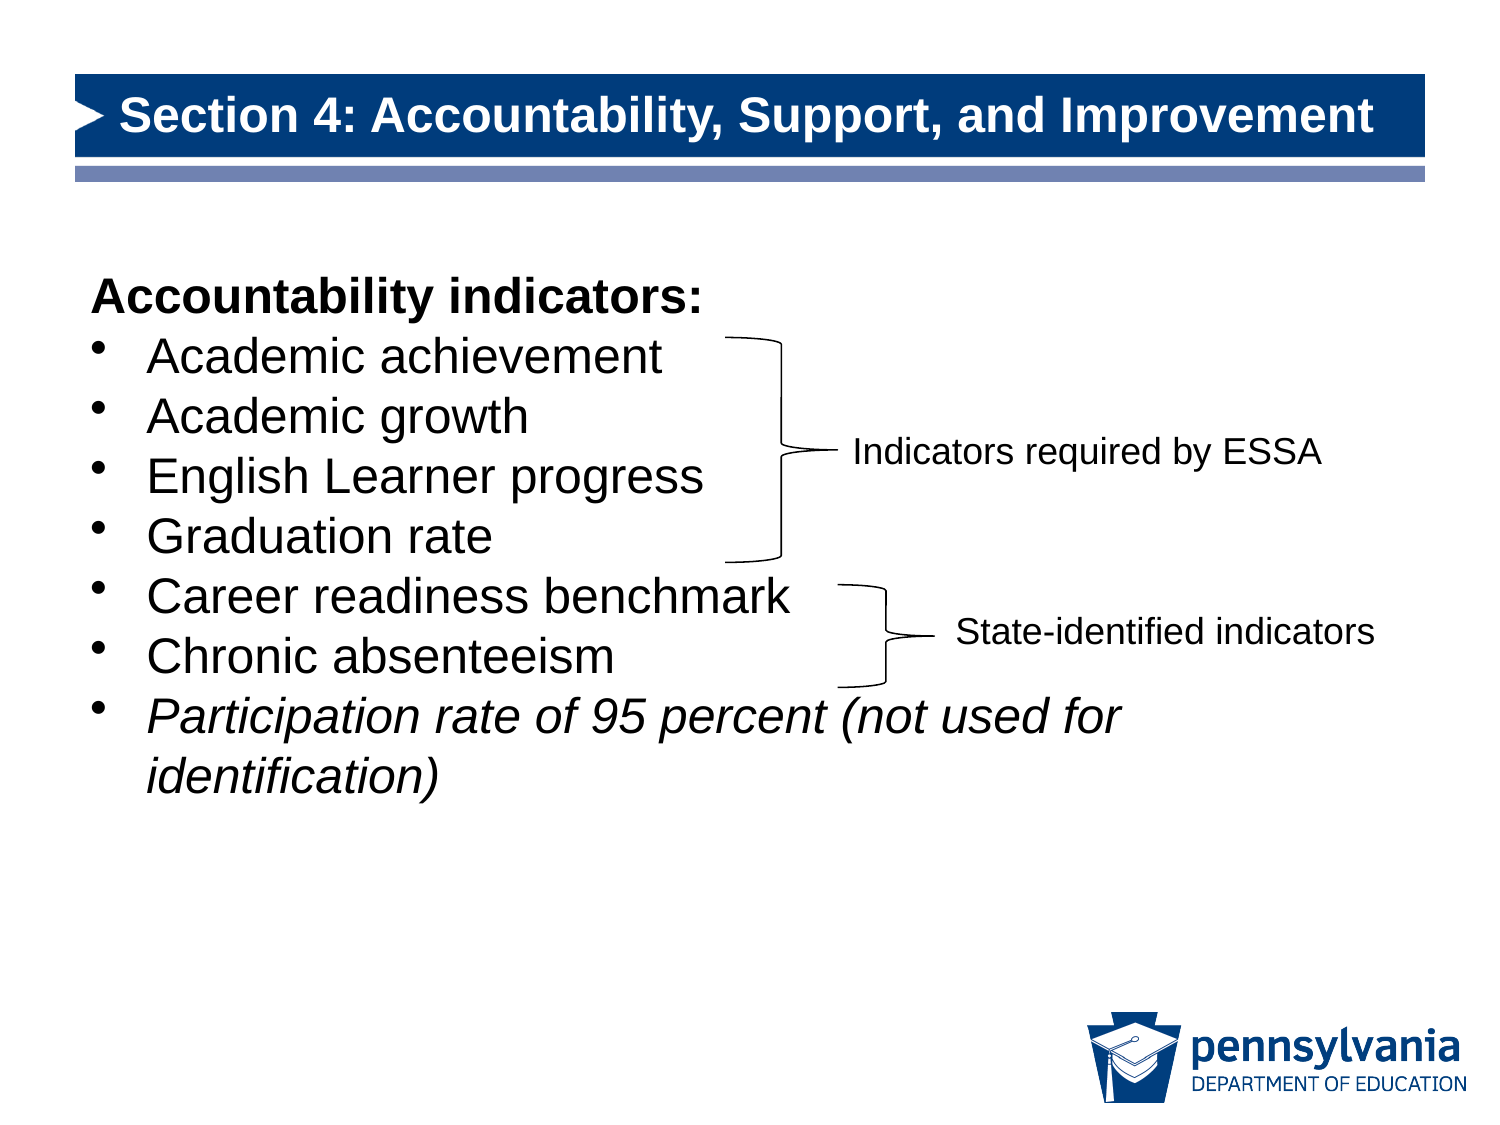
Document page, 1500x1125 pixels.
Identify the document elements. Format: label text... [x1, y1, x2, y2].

text_box [725, 336, 837, 564]
list Accountability indicators: Academic achievement Academic growth English Learner progress Graduation rate Career readiness benchmark Chronic absenteeism Participation rate of 95 percent (not used for identification) [75, 256, 1431, 944]
picture [1087, 1012, 1466, 1103]
text_box State-identified indicators [940, 599, 1466, 660]
text_box [837, 583, 936, 689]
text_box Indicators required by ESSA [837, 419, 1359, 480]
picture [74, 74, 1426, 182]
